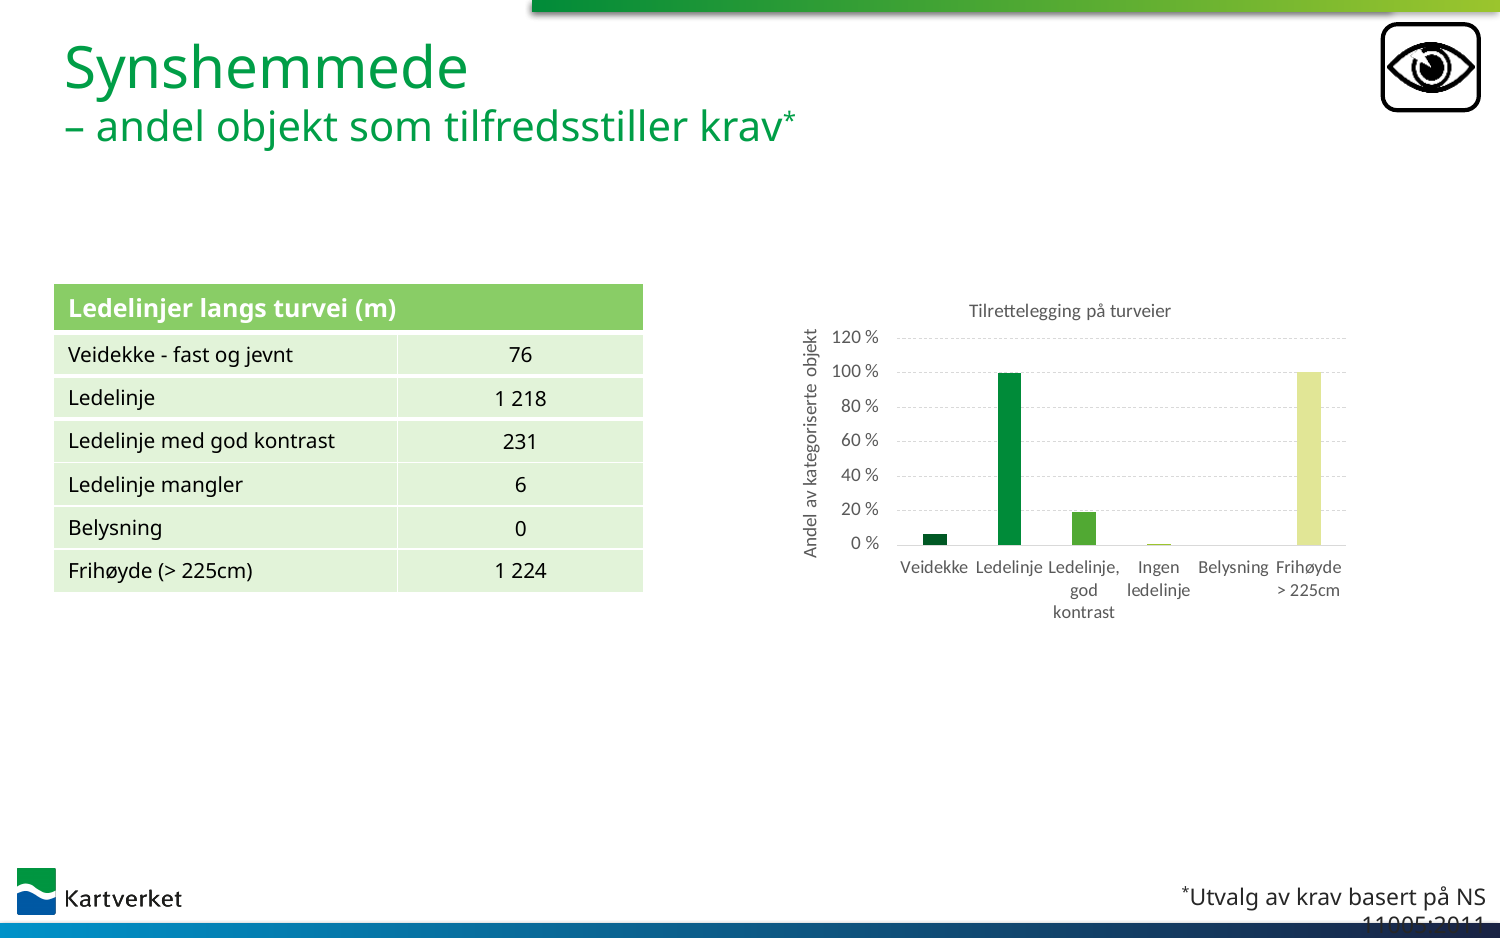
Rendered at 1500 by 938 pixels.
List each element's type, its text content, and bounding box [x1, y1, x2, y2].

table_header Ledelinjer langs turvei (m) [54, 284, 643, 330]
table_cell 1 218 [398, 378, 643, 417]
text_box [1382, 24, 1480, 111]
table_cell 231 [398, 421, 643, 462]
text_box Synshemmede – andel objekt som tilfredsstiller krav* [49, 24, 1431, 158]
table_cell Frihøyde (> 225cm) [54, 550, 397, 592]
table_cell Ledelinje mangler [54, 463, 397, 505]
table_cell 1 224 [398, 550, 643, 592]
table_cell Ledelinje [54, 378, 397, 417]
picture [791, 291, 1349, 630]
table_cell Ledelinje med god kontrast [54, 421, 397, 462]
table_cell 76 [398, 335, 643, 374]
table_cell 6 [398, 463, 643, 505]
table_cell Belysning [54, 507, 397, 548]
table_cell 0 [398, 507, 643, 548]
text_box *Utvalg av krav basert på NS 11005:2011 [1068, 873, 1500, 938]
table_cell Veidekke - fast og jevnt [54, 335, 397, 374]
